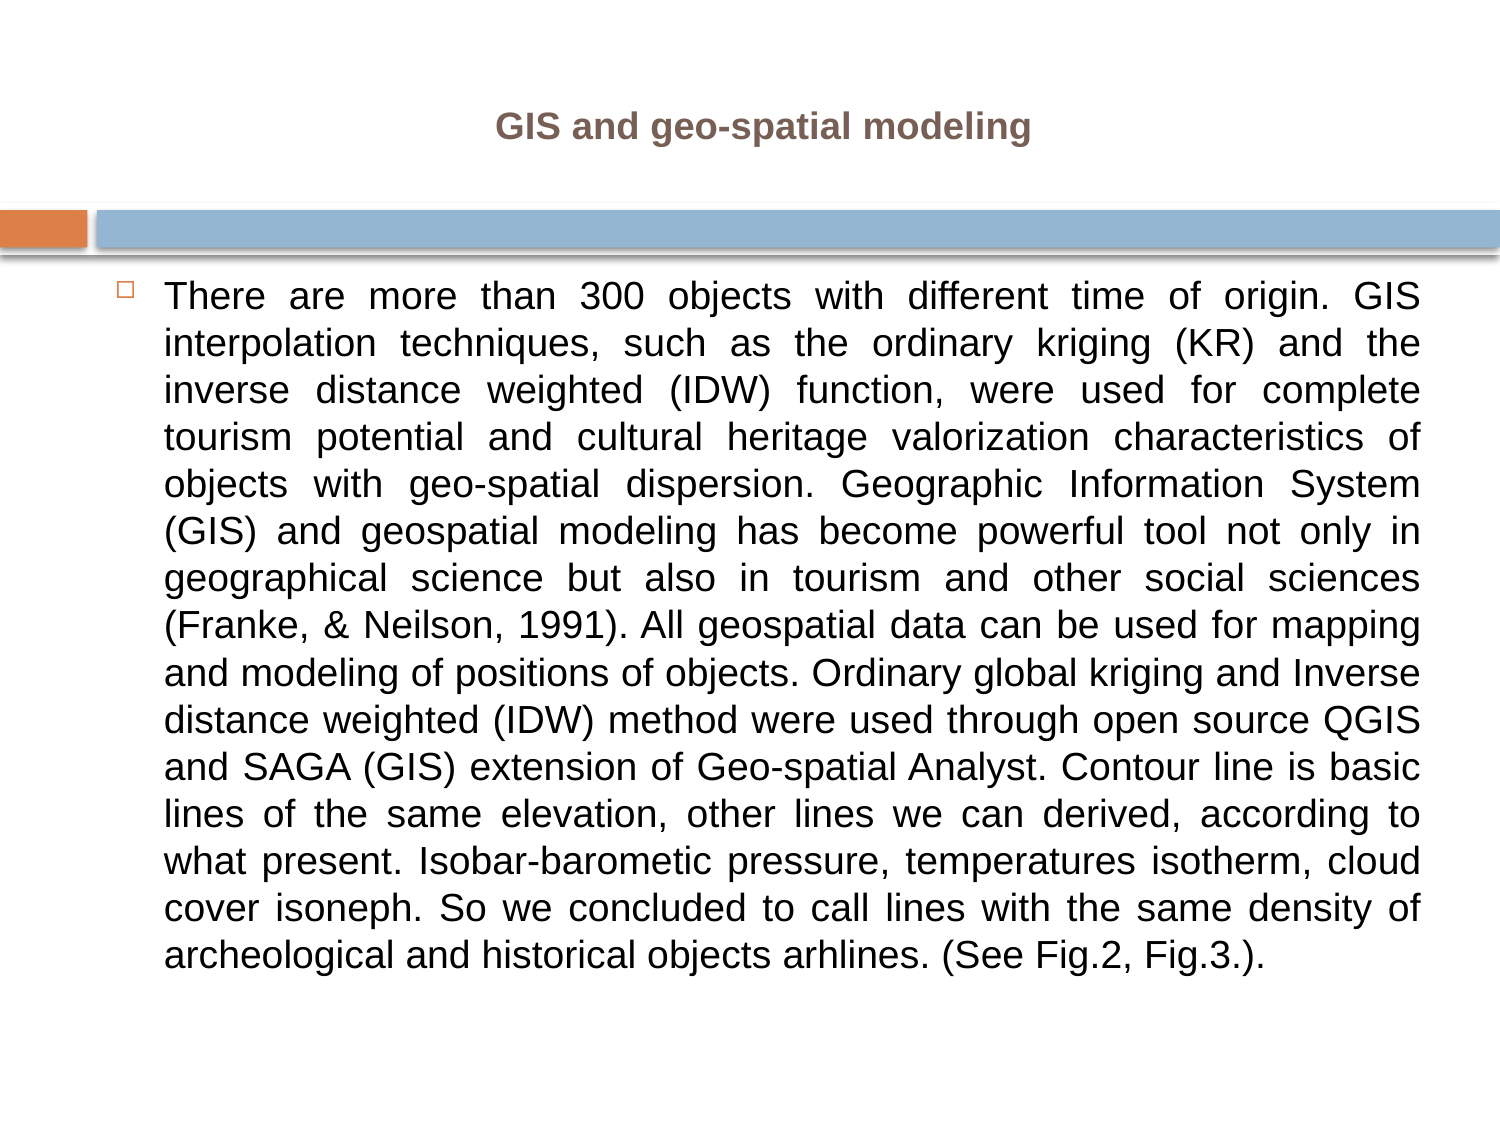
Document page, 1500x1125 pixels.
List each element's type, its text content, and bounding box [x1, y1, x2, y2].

list There are more than 300 objects with different time of origin. GIS interpolation techniques, such as the ordinary kriging (KR) and the inverse distance weighted (IDW) function, were used for complete tourism potential and cultural heritage valorization characteristics of objects with geo-spatial dispersion. Geographic Information System (GIS) and geospatial modeling has become powerful tool not only in geographical science but also in tourism and other social sciences (Franke, & Neilson, 1991). All geospatial data can be used for mapping and modeling of positions of objects. Ordinary global kriging and Inverse distance weighted (IDW) method were used through open source QGIS and SAGA (GIS) extension of Geo-spatial Analyst. Contour line is basic lines of the same elevation, other lines we can derived, according to what present. Isobar-barometic pressure, temperatures isotherm, cloud cover isoneph. So we concluded to call lines with the same density of archeological and historical objects arhlines. (See Fig.2, Fig.3.). [100, 262, 1438, 1000]
title GIS and geo-spatial modeling [100, 37, 1438, 200]
